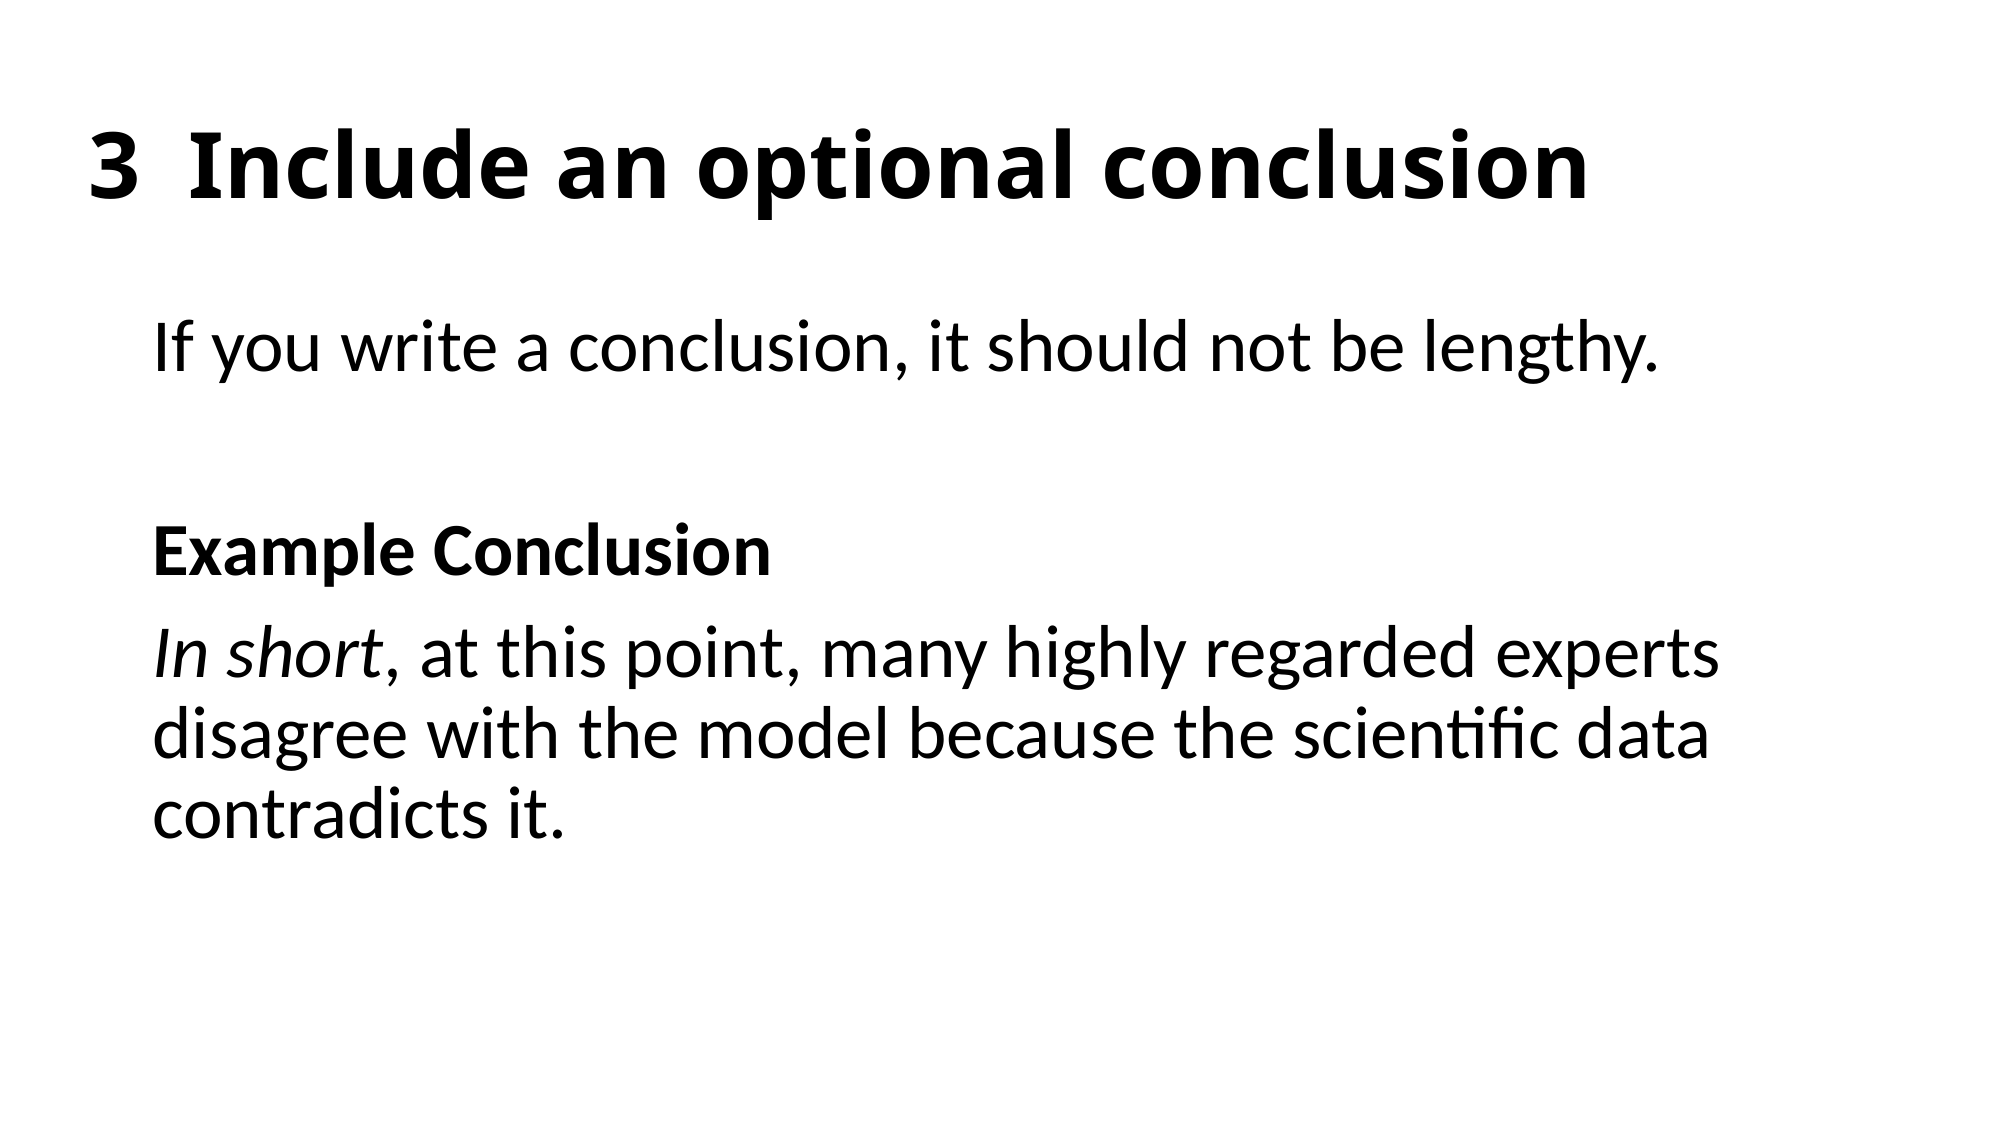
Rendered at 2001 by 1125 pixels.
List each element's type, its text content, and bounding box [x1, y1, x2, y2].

title 3 Include an optional conclusion [73, 59, 1863, 278]
list If you write a conclusion, it should not be lengthy. Example Conclusion In short, at this point, many highly regarded experts disagree with the model because the scientific data contradicts it. [137, 299, 1863, 1014]
